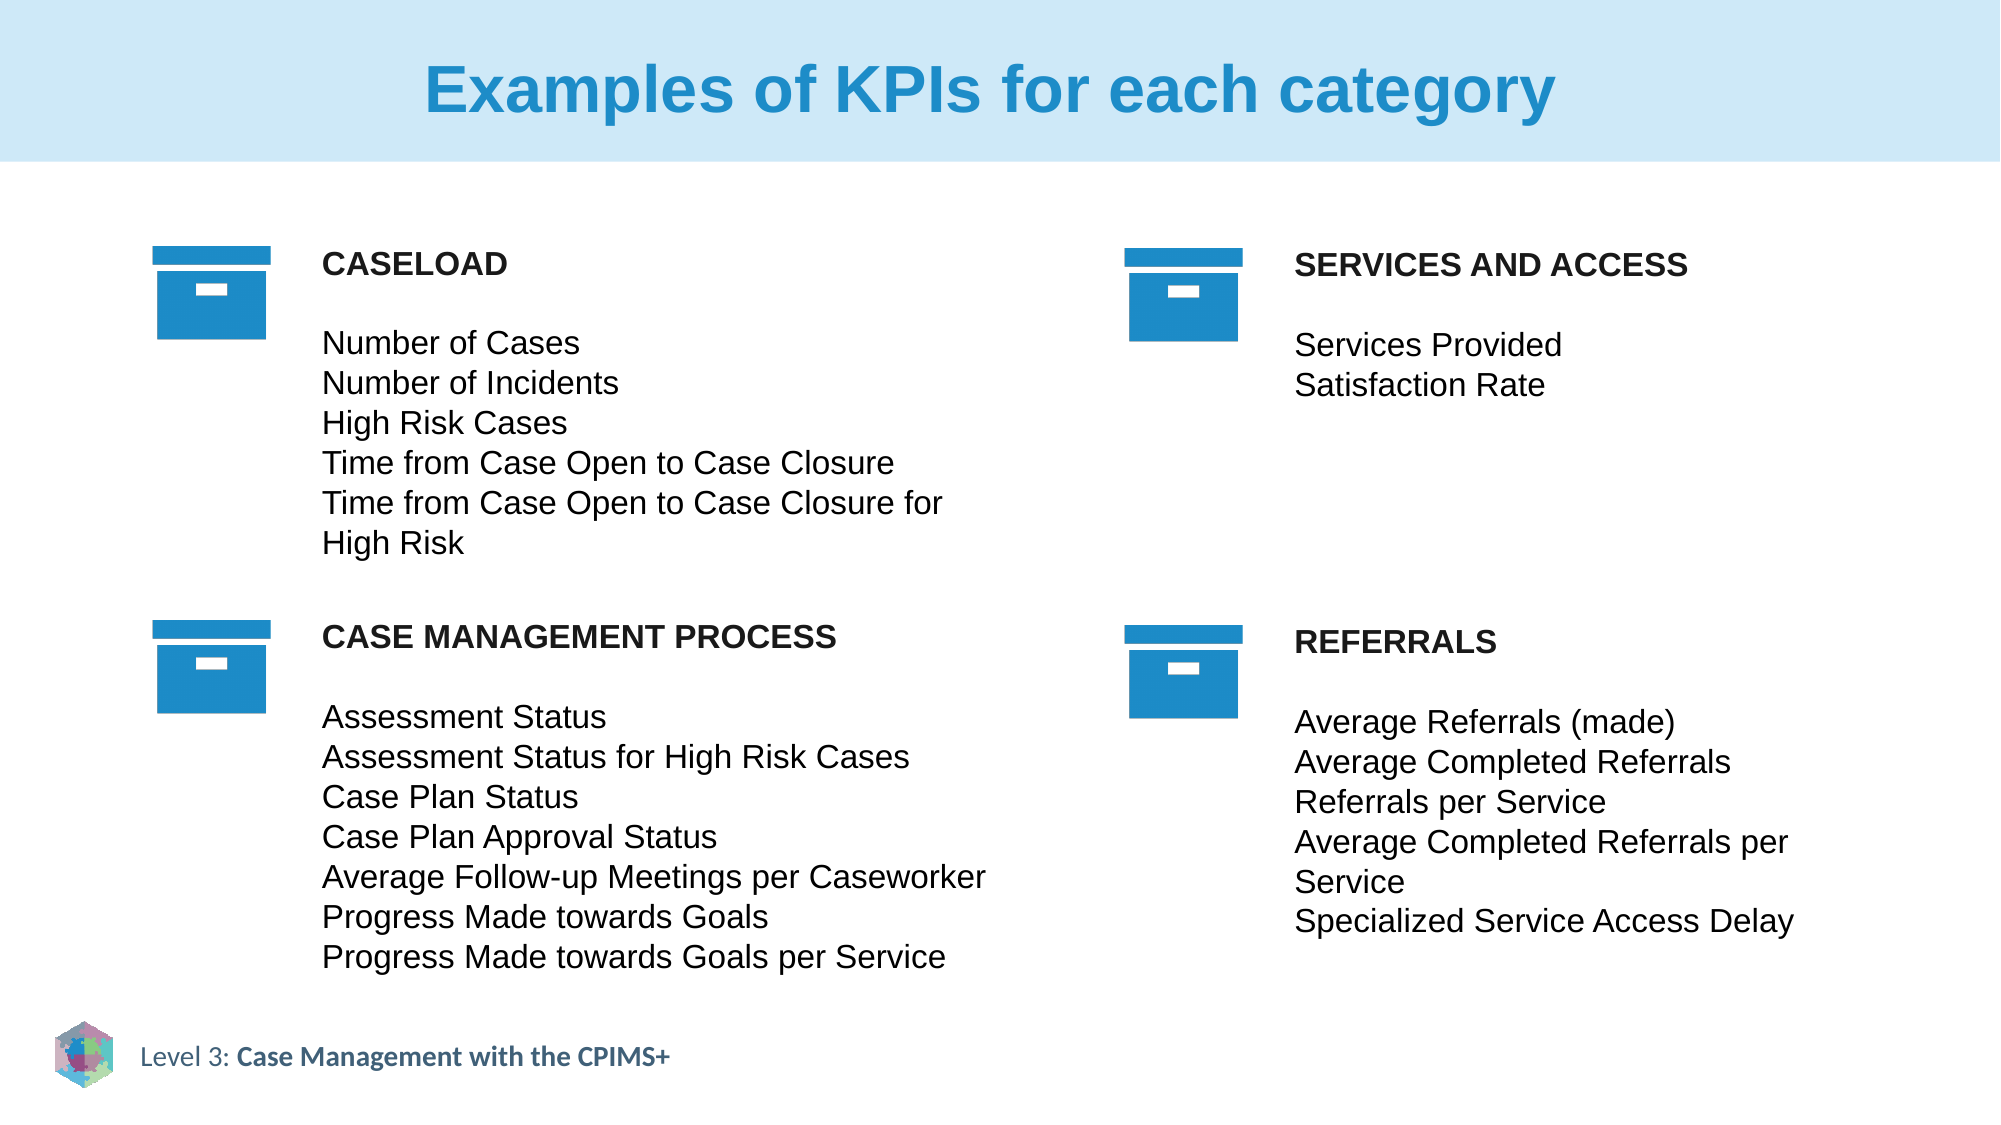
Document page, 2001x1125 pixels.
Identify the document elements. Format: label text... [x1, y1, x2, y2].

text_box CASELOAD Number of Cases Number of Incidents High Risk Cases Time from Case Open to Case Closure Time from Case Open to Case Closure for High Risk [306, 234, 1021, 569]
picture [1109, 597, 1258, 746]
text_box REFERRALS Average Referrals (made) Average Completed Referrals Referrals per Service Average Completed Referrals per Service Specialized Service Access Delay [1279, 612, 1824, 948]
picture [1109, 220, 1258, 369]
text_box SERVICES AND ACCESS Services Provided Satisfaction Rate [1279, 235, 1824, 411]
picture [137, 218, 286, 367]
text_box CASE MANAGEMENT PROCESS Assessment Status Assessment Status for High Risk Cases Case Plan Status Case Plan Approval Status Average Follow-up Meetings per Caseworker Progress Made towards Goals Progress Made towards Goals per Service [306, 607, 1021, 983]
title Examples of KPIs for each category [137, 19, 1863, 163]
picture [55, 1021, 113, 1088]
picture [137, 592, 286, 741]
